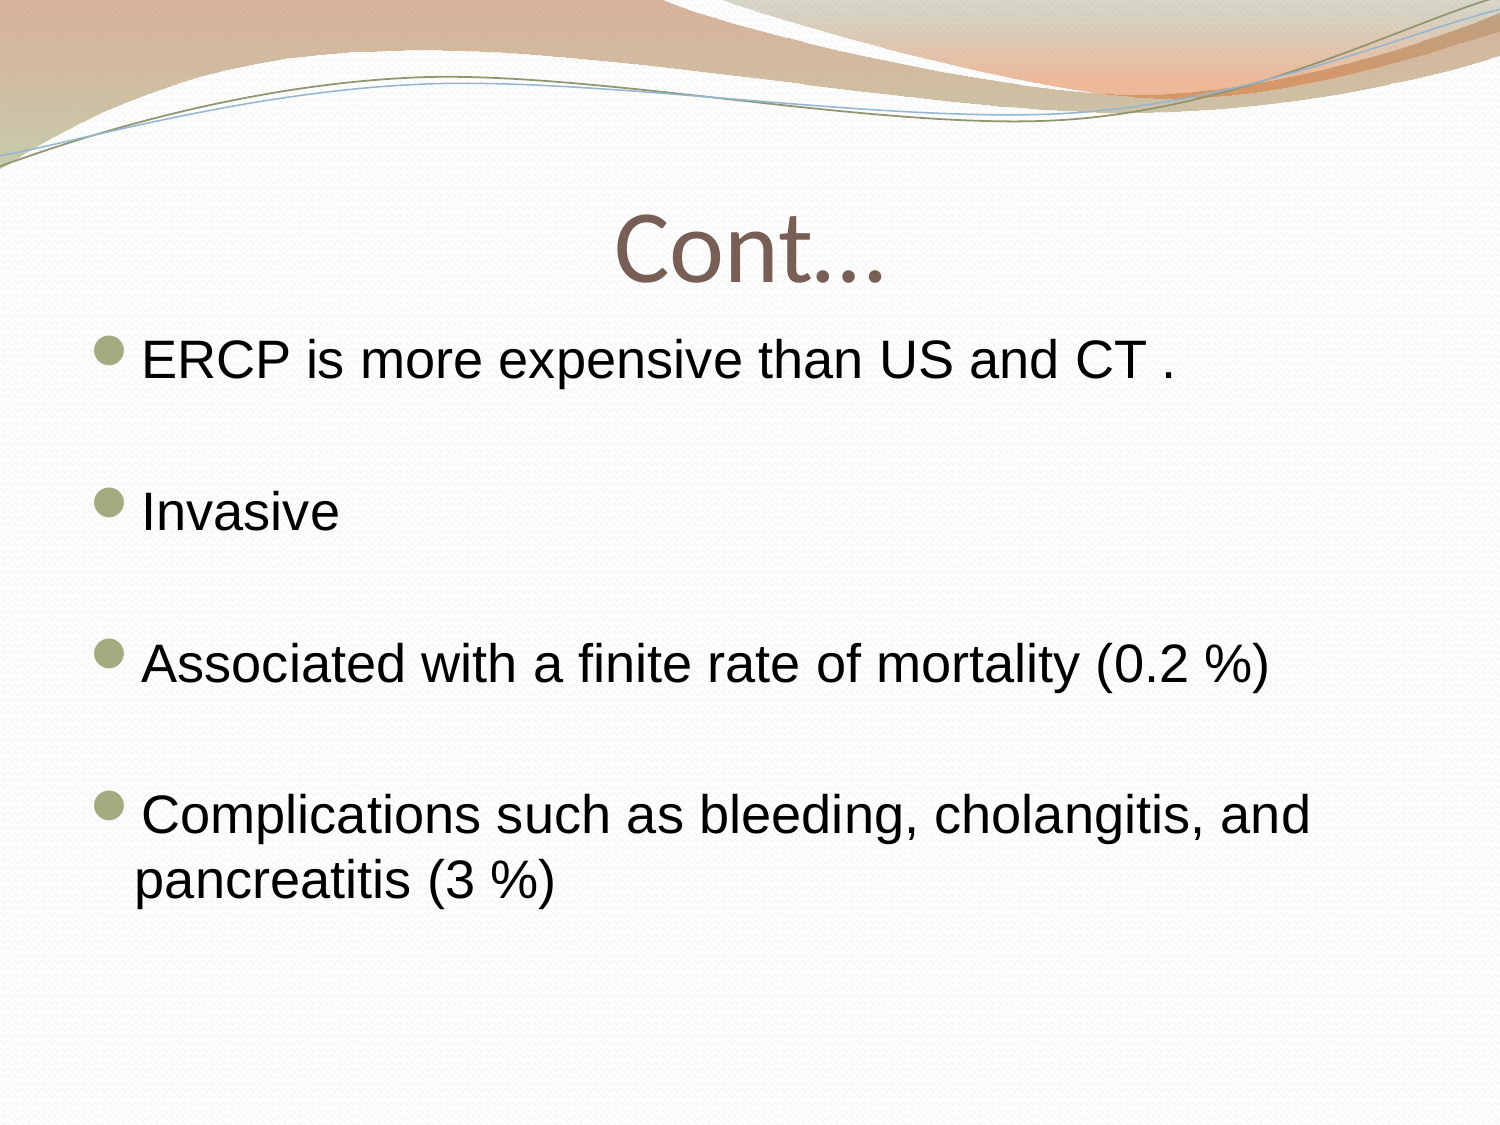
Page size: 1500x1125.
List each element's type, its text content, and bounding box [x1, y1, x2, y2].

list ERCP is more expensive than US and CT . Invasive Associated with a finite rate of mortality (0.2 %) Complications such as bleeding, cholangitis, and pancreatitis (3 %) [75, 317, 1425, 1038]
title Cont… [75, 115, 1425, 303]
